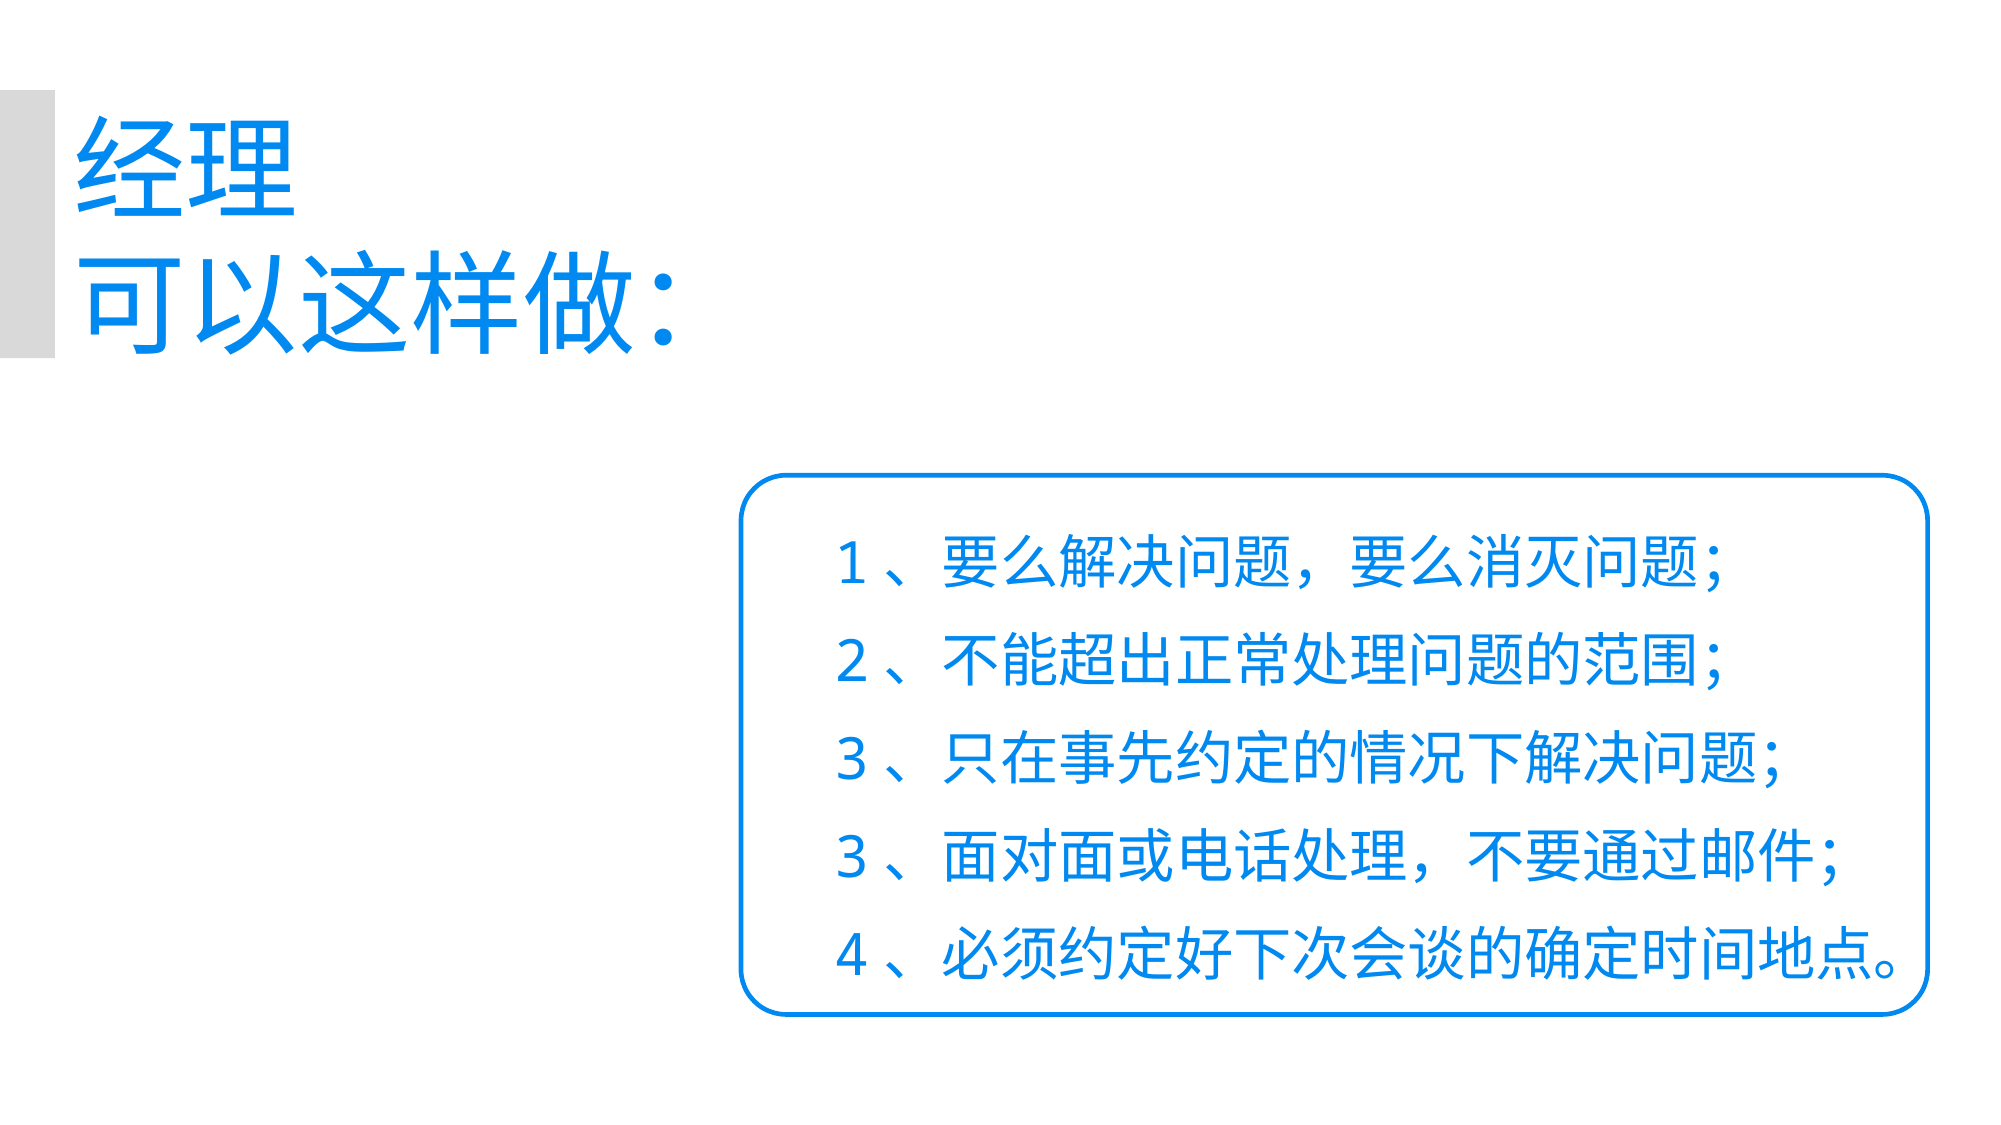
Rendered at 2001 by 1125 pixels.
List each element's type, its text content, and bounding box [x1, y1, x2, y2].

text_box 1、要么解决问题，要么消灭问题； 2、不能超出正常处理问题的范围； 3、只在事先约定的情况下解决问题； 3、面对面或电话处理，不要通过邮件； 4、必须约定好下次会谈的确定时间地点。 [819, 489, 1947, 995]
text_box [0, 89, 56, 359]
text_box 经理 可以这样做： [58, 90, 764, 375]
text_box [739, 474, 1921, 1016]
